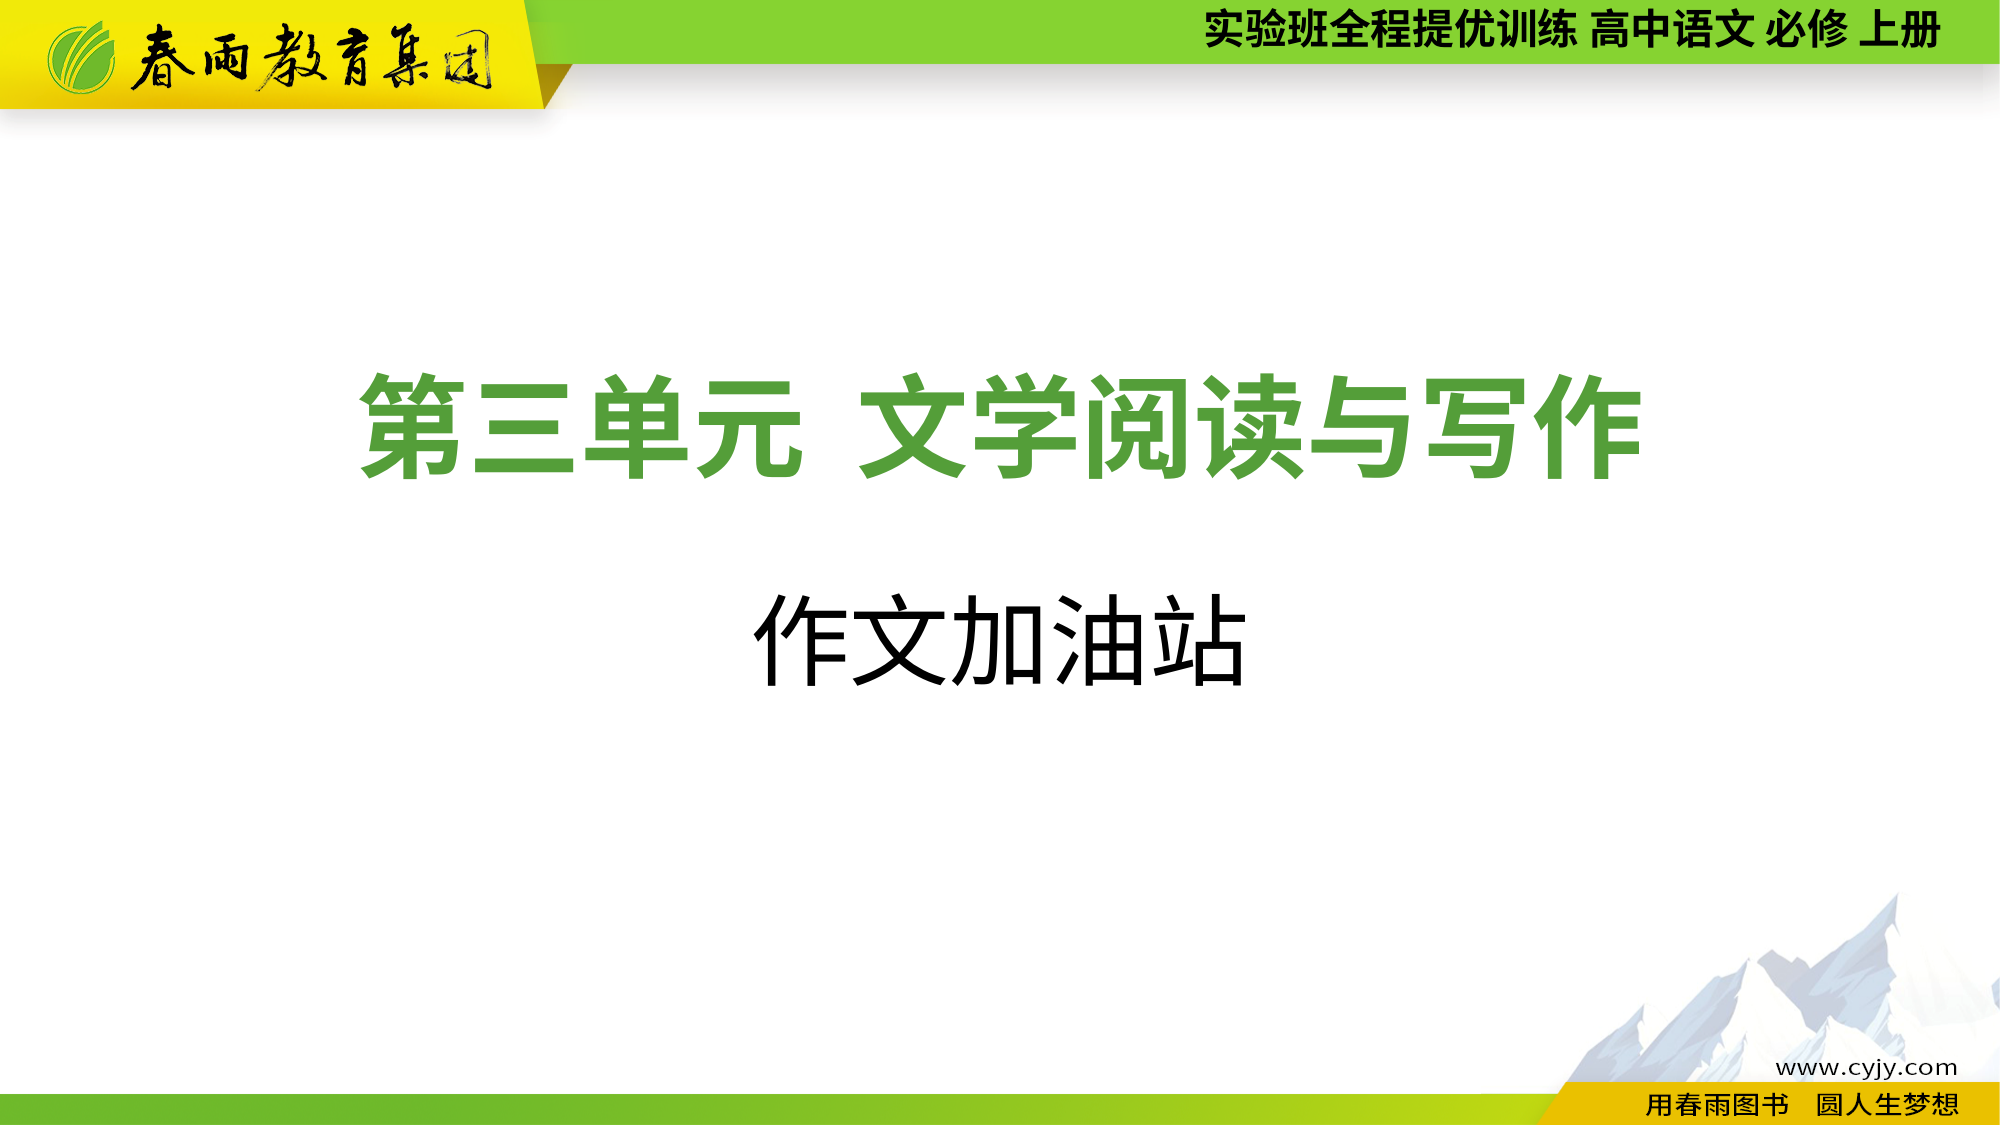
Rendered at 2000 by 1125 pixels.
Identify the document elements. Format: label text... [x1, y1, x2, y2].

text_box 第三单元 文学阅读与写作 [54, 282, 1946, 500]
picture [0, 0, 2000, 1125]
text_box 作文加油站 [54, 511, 1946, 706]
